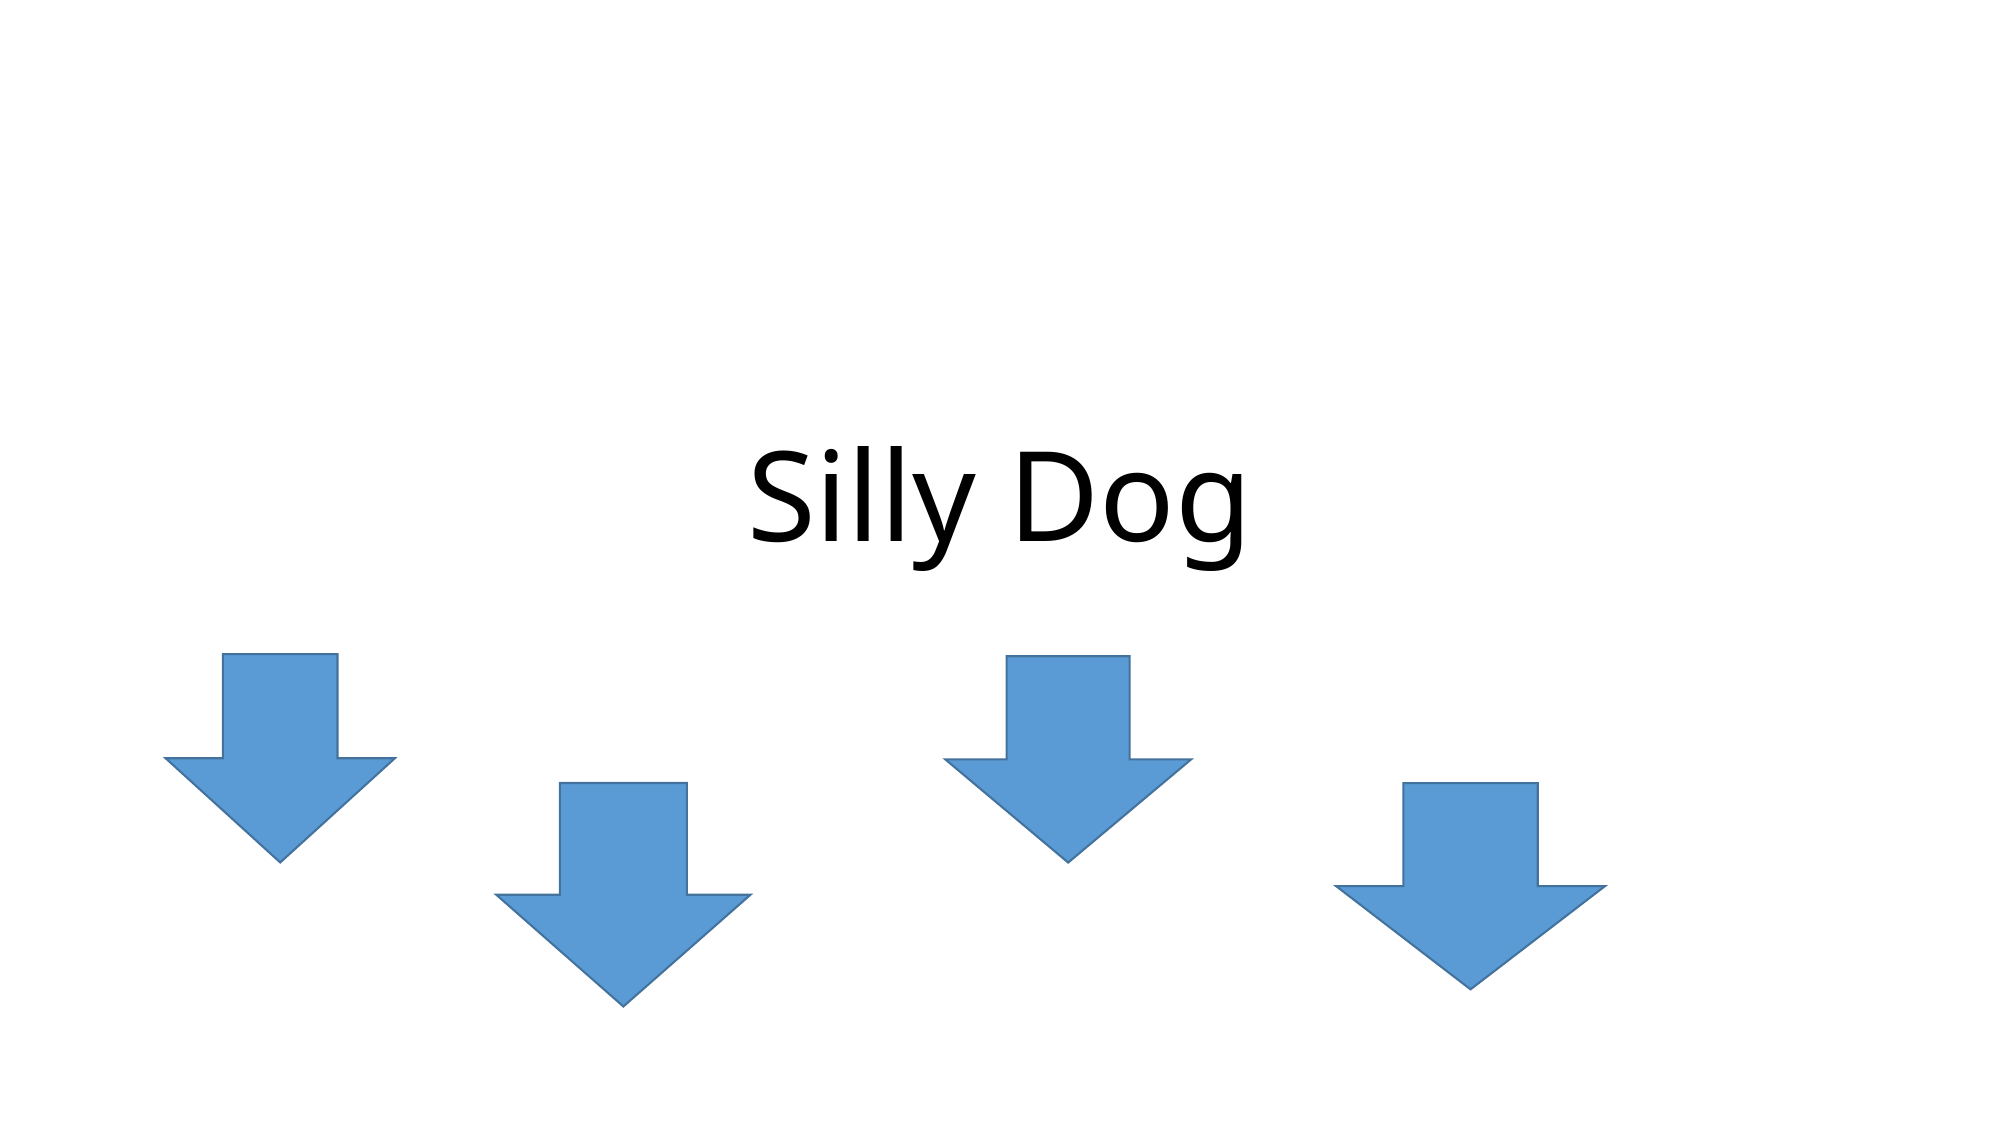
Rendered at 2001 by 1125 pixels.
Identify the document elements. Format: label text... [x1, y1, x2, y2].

text_box [942, 655, 1194, 864]
text_box [1333, 782, 1608, 991]
text_box [493, 781, 754, 1008]
title Silly Dog [249, 184, 1750, 576]
text_box [162, 653, 398, 864]
